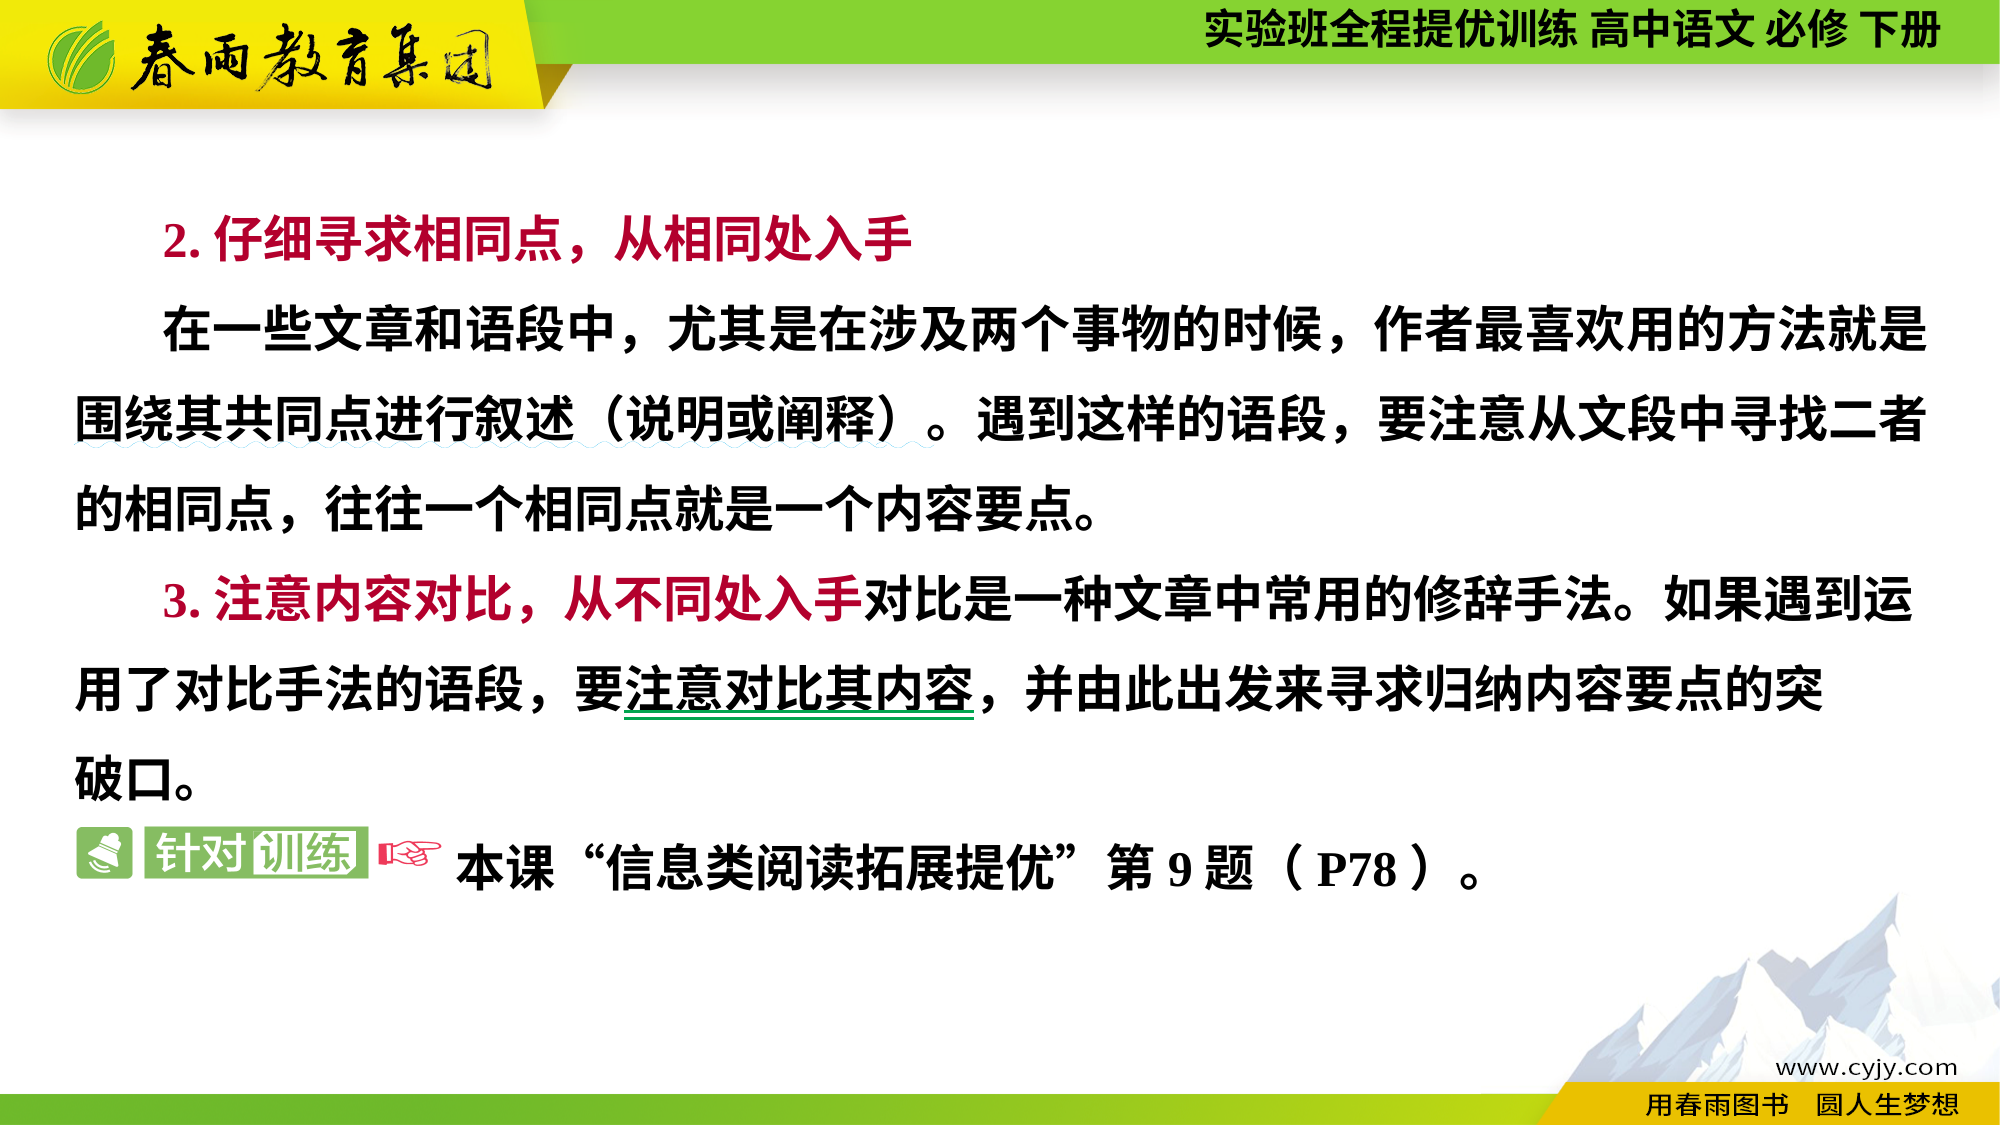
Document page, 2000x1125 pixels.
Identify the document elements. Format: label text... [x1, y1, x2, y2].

list 2.仔细寻求相同点，从相同处入手 在一些文章和语段中，尤其是在涉及两个事物的时候，作者最喜欢用的方法就是围绕其共同点进行叙述（说明或阐释）。遇到这样的语段，要注意从文段中寻找二者的相同点，往往一个相同点就是一个内容要点。 3.注意内容对比，从不同处入手对比是一种文章中常用的修辞手法。如果遇到运用了对比手法的语段，要注意对比其内容，并由此出发来寻求归纳内容要点的突 破口。 [59, 169, 1944, 798]
text_box 本课“信息类阅读拓展提优”第9题（P78）。 [59, 798, 1944, 904]
picture [0, 0, 2000, 1125]
